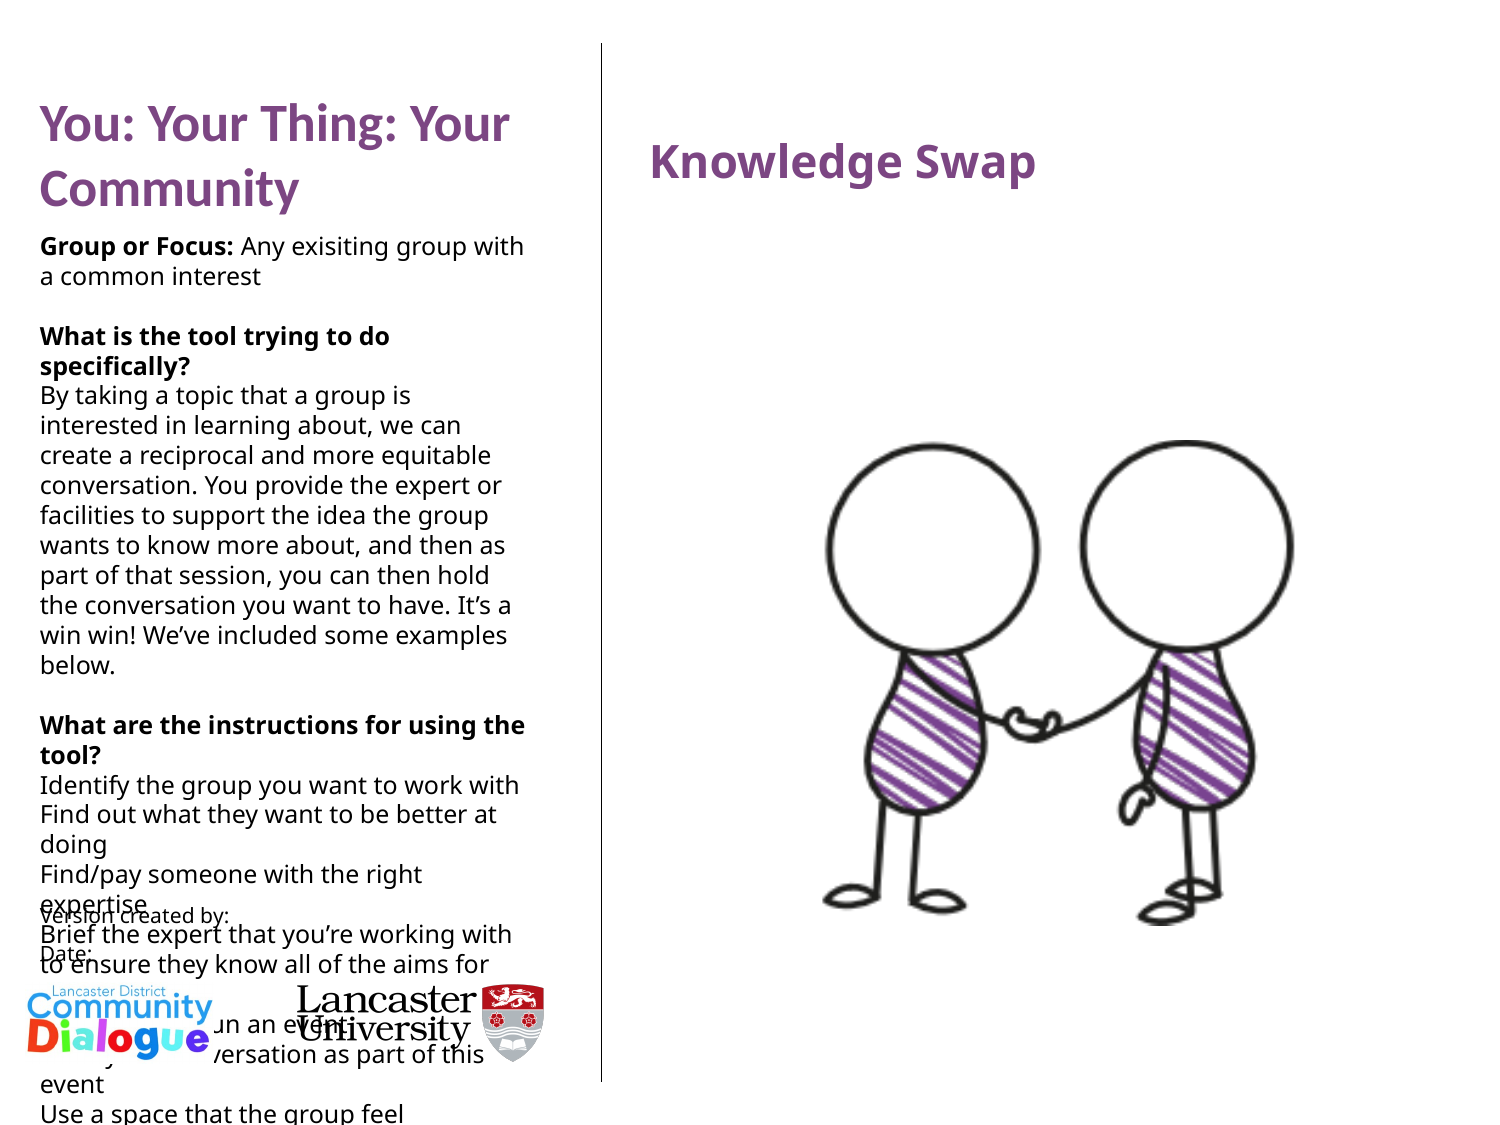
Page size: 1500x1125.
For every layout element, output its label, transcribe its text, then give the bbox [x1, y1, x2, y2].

text_box Group or Focus: Any exisiting group with a common interest What is the tool trying to do specifically? By taking a topic that a group is interested in learning about, we can create a reciprocal and more equitable conversation. You provide the expert or facilities to support the idea the group wants to know more about, and then as part of that session, you can then hold the conversation you want to have. It’s a win win! We’ve included some examples below. What are the instructions for using the tool? Identify the group you want to work with Find out what they want to be better at doing Find/pay someone with the right expertise Brief the expert that you’re working with to ensure they know all of the aims for the session. Promote and run an event Have your conversation as part of this event Use a space that the group feel comfortable in [25, 1064, 546, 1125]
text_box Knowledge Swap [634, 124, 1179, 195]
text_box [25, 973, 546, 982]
text_box Version created by: Date: [25, 881, 546, 973]
picture [821, 440, 1297, 926]
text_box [25, 982, 546, 1064]
text_box You: Your Thing: Your Community [25, 80, 570, 225]
text_box Group or Focus: Any exisiting group with a common interest What is the tool trying to do specifically? By taking a topic that a group is interested in learning about, we can create a reciprocal and more equitable conversation. You provide the expert or facilities to support the idea the group wants to know more about, and then as part of that session, you can then hold the conversation you want to have. It’s a win win! We’ve included some examples below. What are the instructions for using the tool? Identify the group you want to work with Find out what they want to be better at doing Find/pay someone with the right expertise Brief the expert that you’re working with to ensure they know all of the aims for the session. Promote and run an event Have your conversation as part of this event Use a space that the group feel comfortable in [25, 225, 546, 881]
